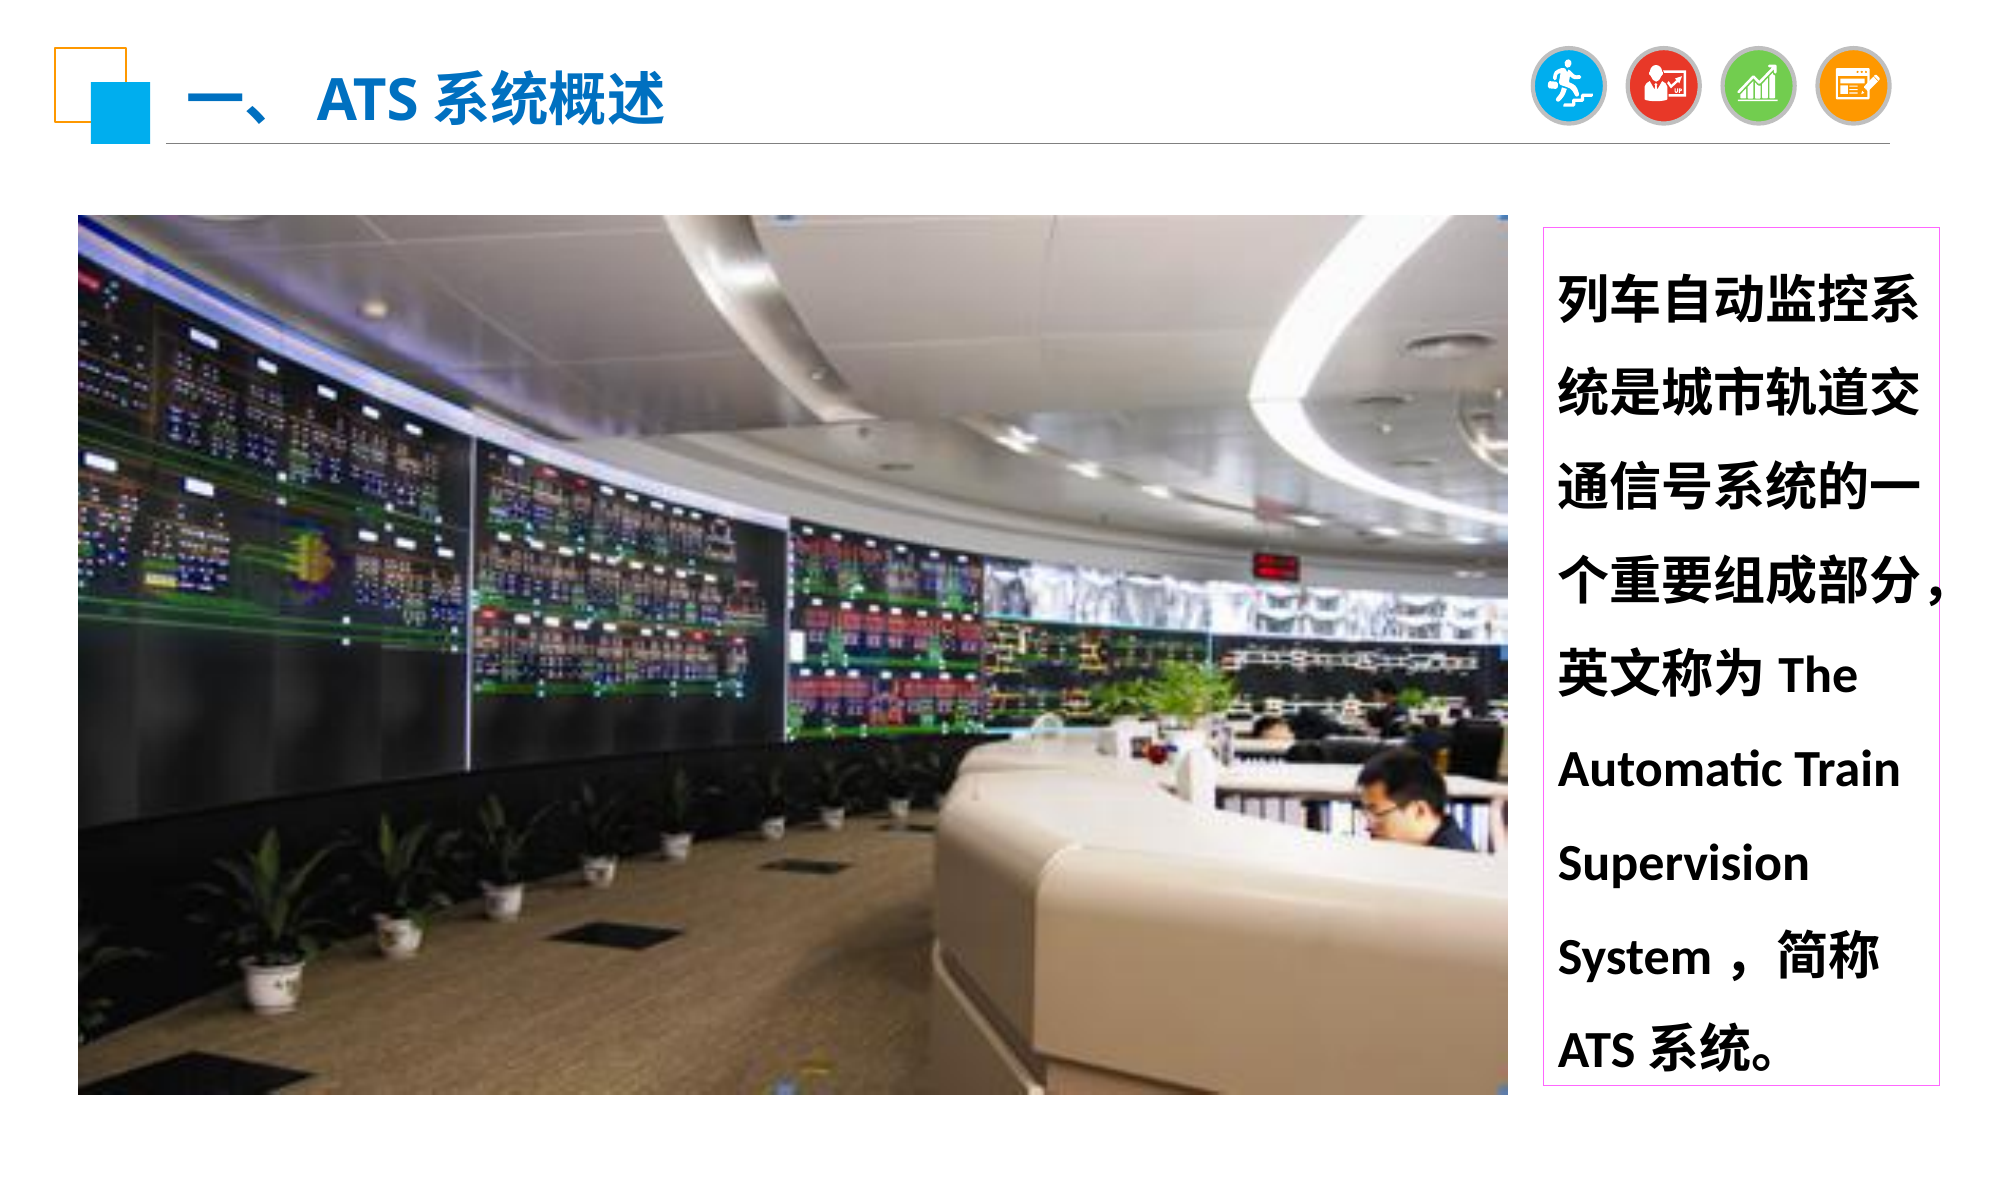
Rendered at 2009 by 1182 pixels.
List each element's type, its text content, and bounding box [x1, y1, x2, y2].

text_box 列车自动监控系统是城市轨道交通信号系统的一个重要组成部分，英文称为The Automatic Train Supervision System，简称ATS系统。 [1543, 227, 1940, 1086]
text_box 一、ATS系统概述 [165, 51, 686, 142]
picture [77, 215, 1508, 1095]
